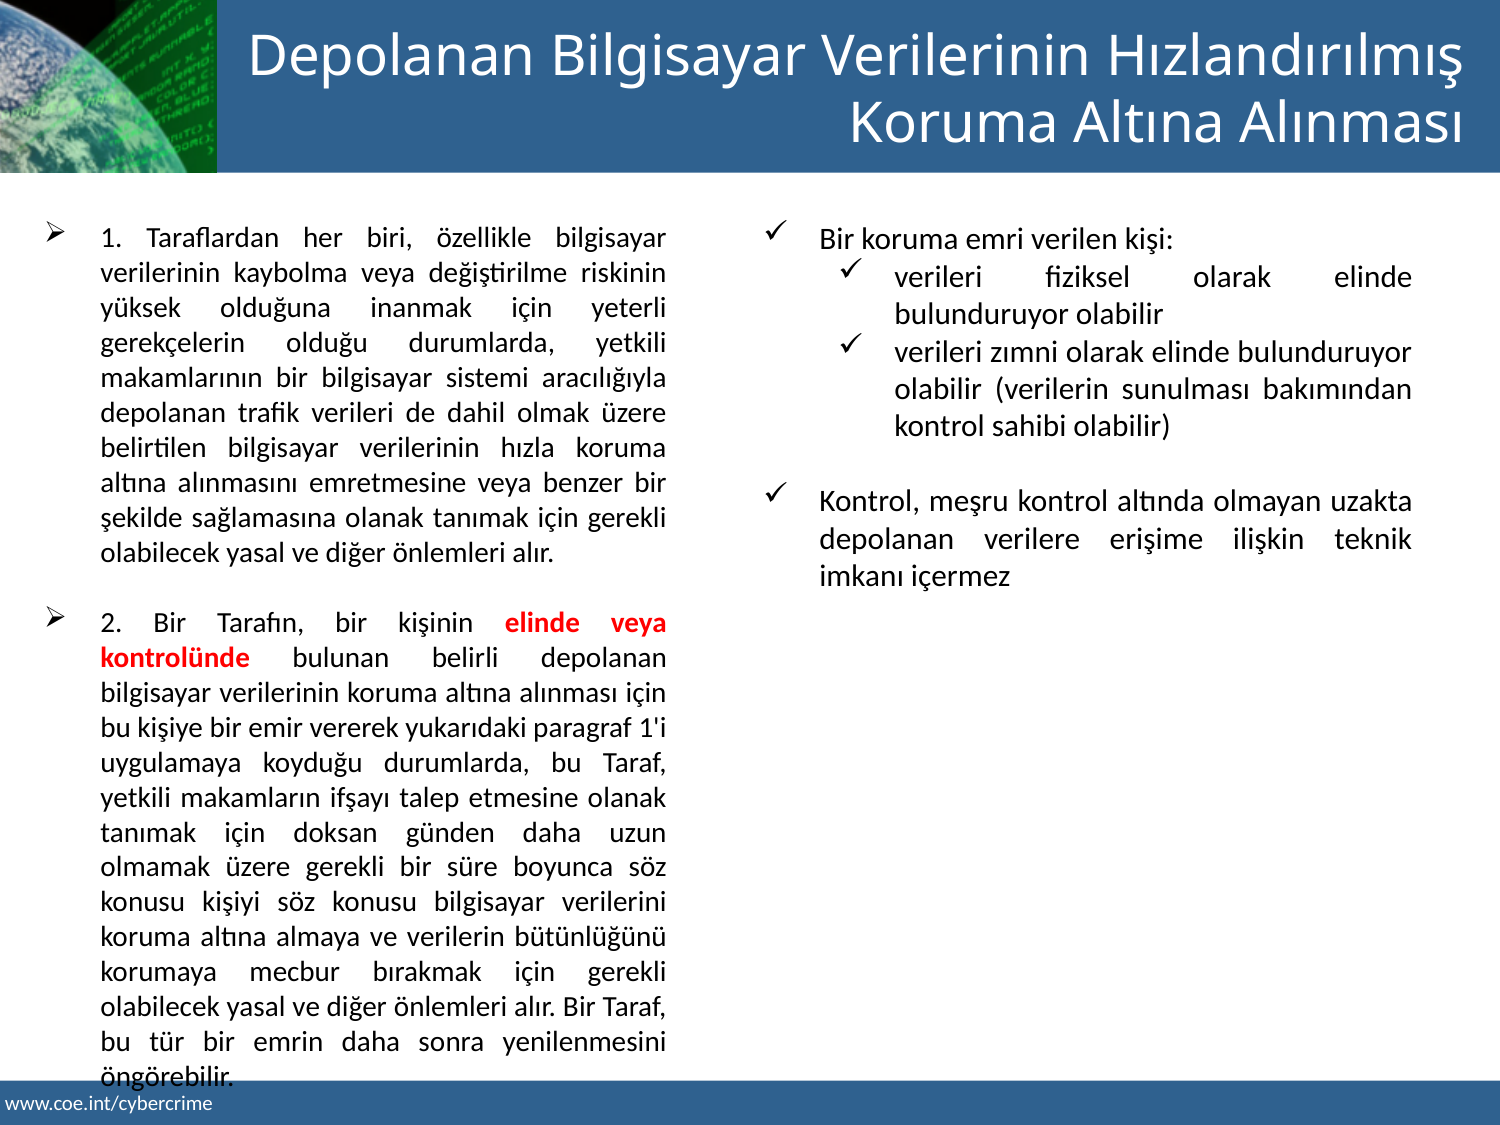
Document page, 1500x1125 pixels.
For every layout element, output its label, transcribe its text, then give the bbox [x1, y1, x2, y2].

text_box 1. Taraflardan her biri, özellikle bilgisayar verilerinin kaybolma veya değiştirilme riskinin yüksek olduğuna inanmak için yeterli gerekçelerin olduğu durumlarda, yetkili makamlarının bir bilgisayar sistemi aracılığıyla depolanan trafik verileri de dahil olmak üzere belirtilen bilgisayar verilerinin hızla koruma altına alınmasını emretmesine veya benzer bir şekilde sağlamasına olanak tanımak için gerekli olabilecek yasal ve diğer önlemleri alır. 2. Bir Tarafın, bir kişinin elinde veya kontrolünde bulunan belirli depolanan bilgisayar verilerinin koruma altına alınması için bu kişiye bir emir vererek yukarıdaki paragraf 1'i uygulamaya koyduğu durumlarda, bu Taraf, yetkili makamların ifşayı talep etmesine olanak tanımak için doksan günden daha uzun olmamak üzere gerekli bir süre boyunca söz konusu kişiyi söz konusu bilgisayar verilerini koruma altına almaya ve verilerin bütünlüğünü korumaya mecbur bırakmak için gerekli olabilecek yasal ve diğer önlemleri alır. Bir Taraf, bu tür bir emrin daha sonra yenilenmesini öngörebilir. [29, 211, 682, 1100]
text_box Bir koruma emri verilen kişi: verileri fiziksel olarak elinde bulunduruyor olabilir verileri zımni olarak elinde bulunduruyor olabilir (verilerin sunulması bakımından kontrol sahibi olabilir) Kontrol, meşru kontrol altında olmayan uzakta depolanan verilere erişime ilişkin teknik imkanı içermez [748, 211, 1429, 601]
picture [0, 0, 217, 173]
text_box Depolanan Bilgisayar Verilerinin Hızlandırılmış Koruma Altına Alınması [227, 11, 1480, 162]
